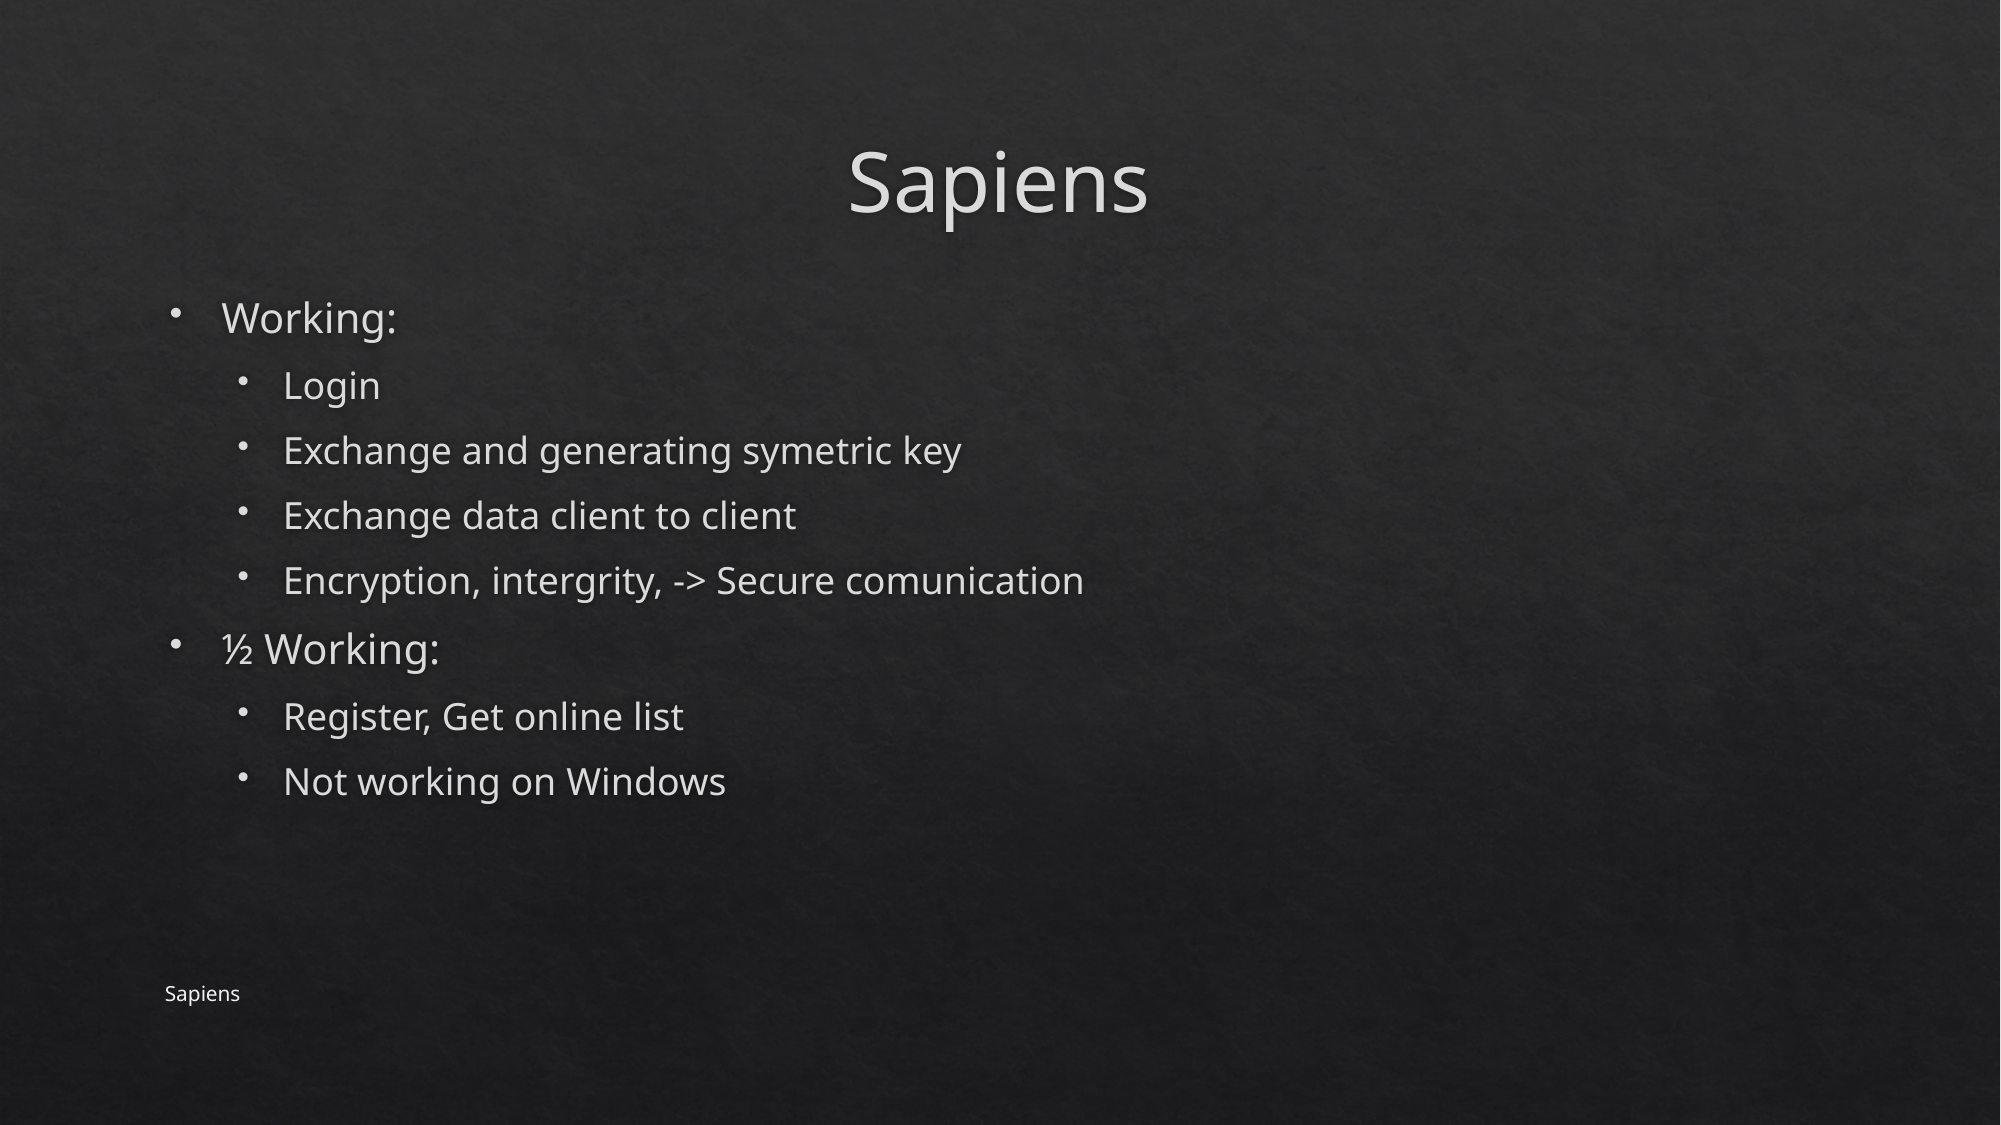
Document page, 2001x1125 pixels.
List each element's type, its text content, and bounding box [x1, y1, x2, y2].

footer Sapiens [149, 965, 1245, 1025]
list Working: Login Exchange and generating symetric key Exchange data client to client Encryption, intergrity, -> Secure comunication ½ Working: Register, Get online list Not working on Windows [149, 284, 1849, 950]
title Sapiens [149, 99, 1849, 260]
